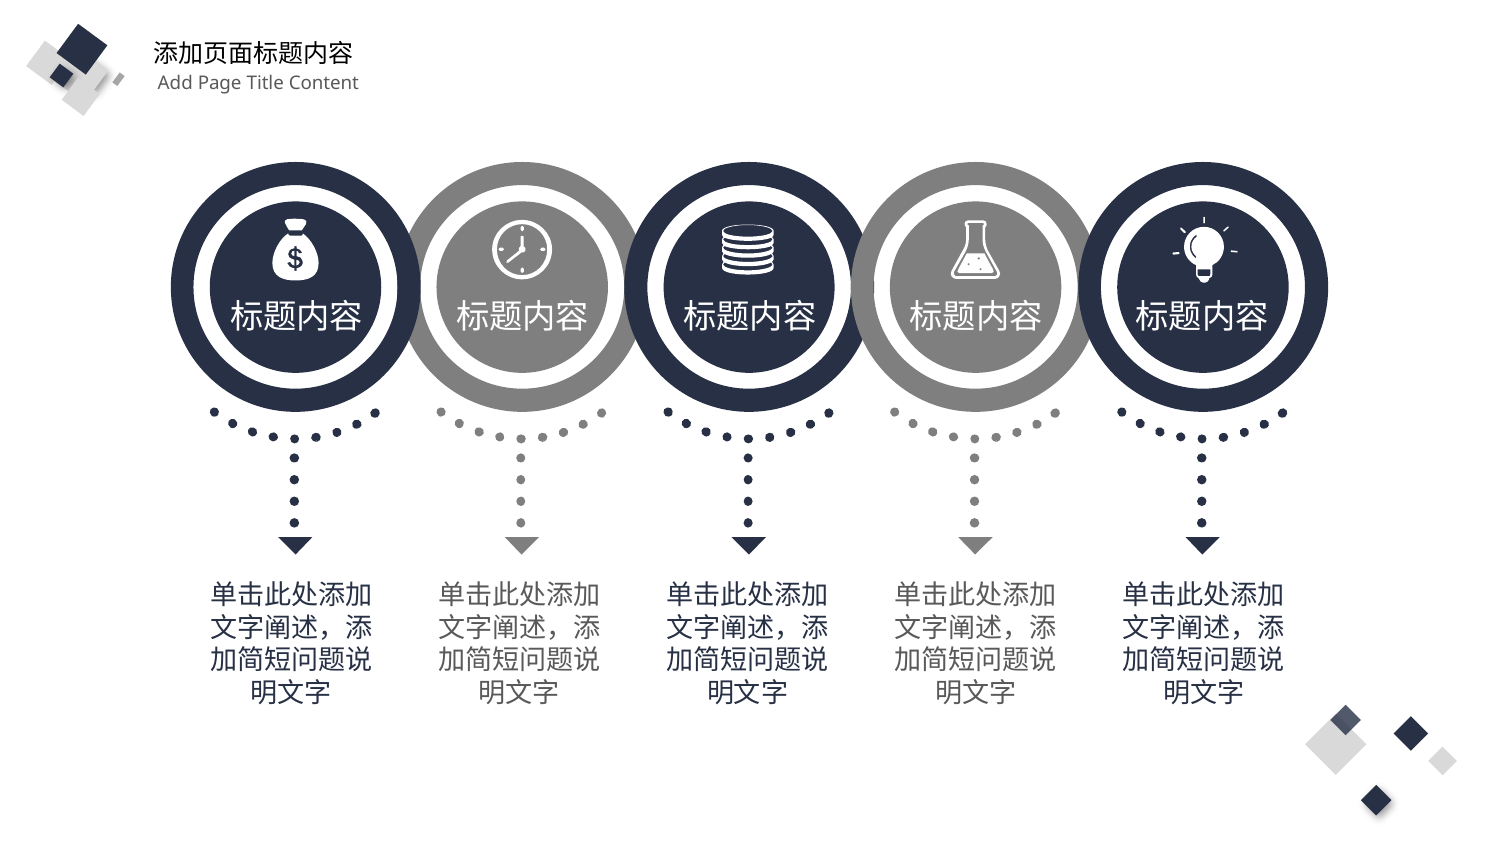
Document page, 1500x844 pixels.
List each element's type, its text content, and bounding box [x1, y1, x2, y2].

text_box 单击此处添加文字阐述，添加简短问题说明文字 [872, 570, 1079, 715]
text_box 单击此处添加文字阐述，添加简短问题说明文字 [188, 570, 395, 715]
text_box 单击此处添加文字阐述，添加简短问题说明文字 [416, 570, 623, 715]
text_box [850, 161, 1076, 413]
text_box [170, 161, 421, 413]
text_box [889, 419, 1061, 555]
text_box Add Page Title Content [142, 63, 374, 101]
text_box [624, 161, 849, 413]
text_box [1313, 708, 1453, 812]
text_box 单击此处添加文字阐述，添加简短问题说明文字 [644, 570, 851, 715]
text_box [32, 36, 115, 116]
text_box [422, 161, 622, 413]
text_box 单击此处添加文字阐述，添加简短问题说明文字 [1100, 570, 1307, 715]
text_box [208, 419, 381, 555]
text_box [1116, 419, 1288, 555]
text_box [662, 419, 835, 555]
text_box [435, 406, 608, 555]
text_box 添加页面标题内容 [139, 30, 369, 76]
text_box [1078, 161, 1329, 413]
